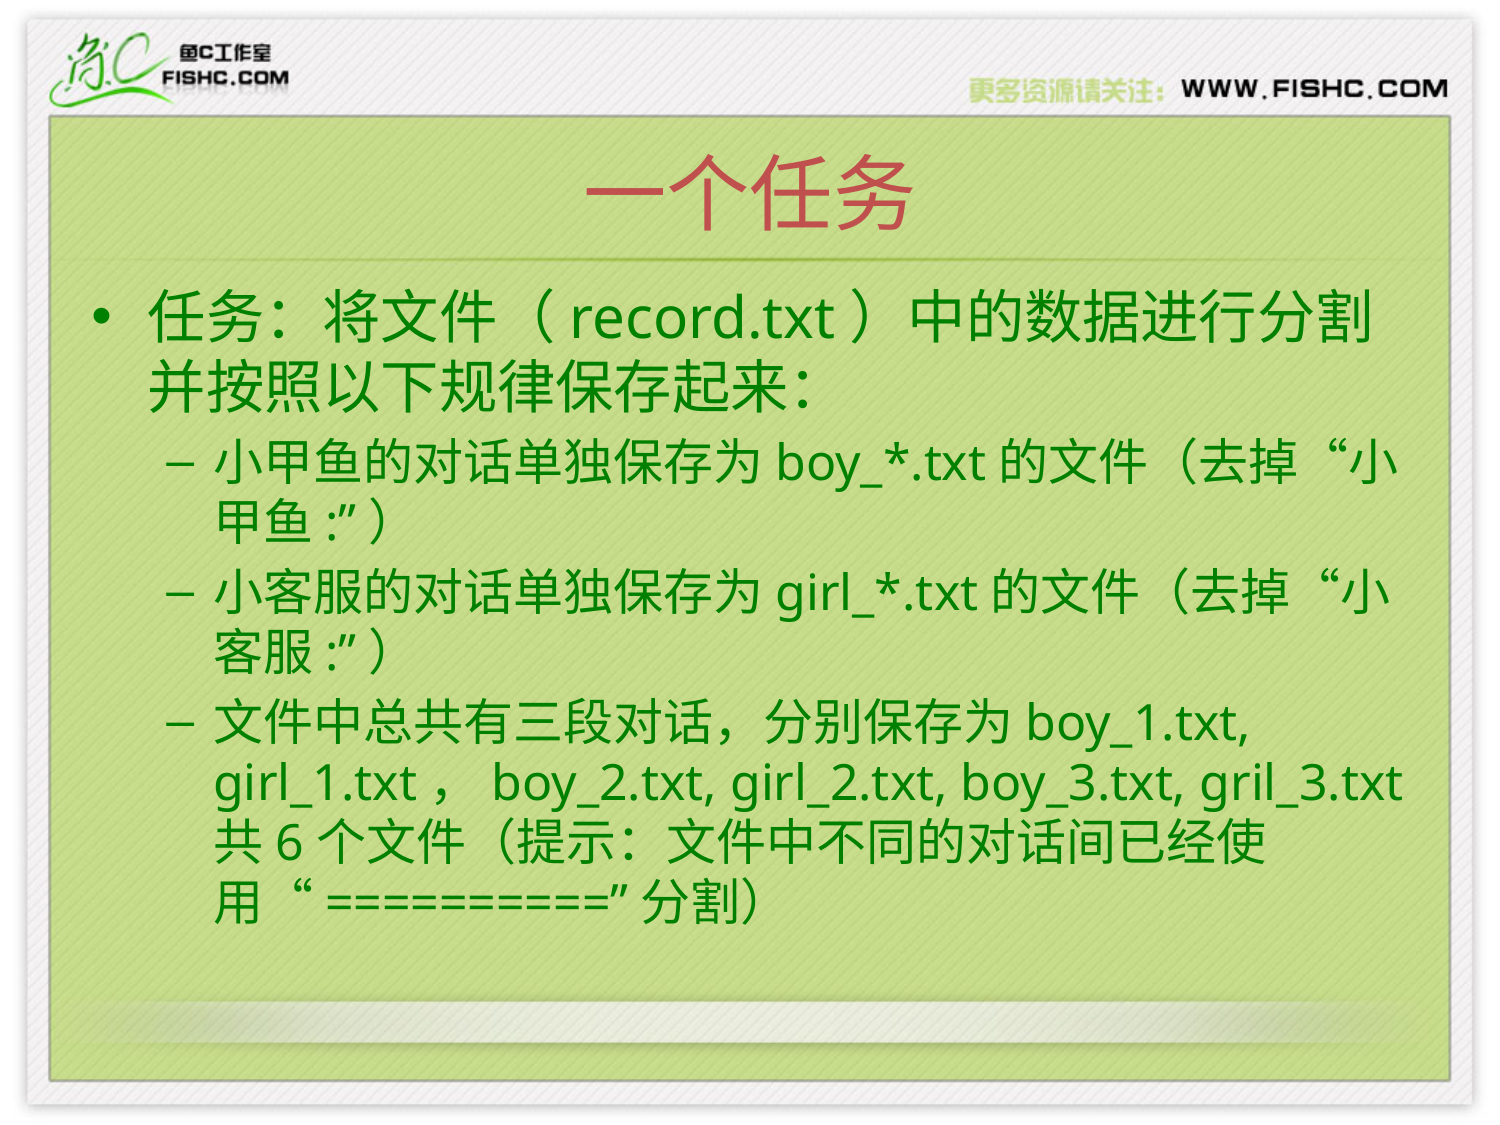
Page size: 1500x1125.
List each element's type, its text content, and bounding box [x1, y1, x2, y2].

title 一个任务 [75, 113, 1425, 268]
list 任务：将文件（record.txt）中的数据进行分割并按照以下规律保存起来： 小甲鱼的对话单独保存为boy_*.txt的文件（去掉“小甲鱼:”） 小客服的对话单独保存为girl_*.txt的文件（去掉“小客服:”） 文件中总共有三段对话，分别保存为boy_1.txt, girl_1.txt，boy_2.txt, girl_2.txt, boy_3.txt, gril_3.txt共6个文件（提示：文件中不同的对话间已经使用“==========”分割） [76, 272, 1427, 1016]
picture [0, 0, 1500, 1125]
